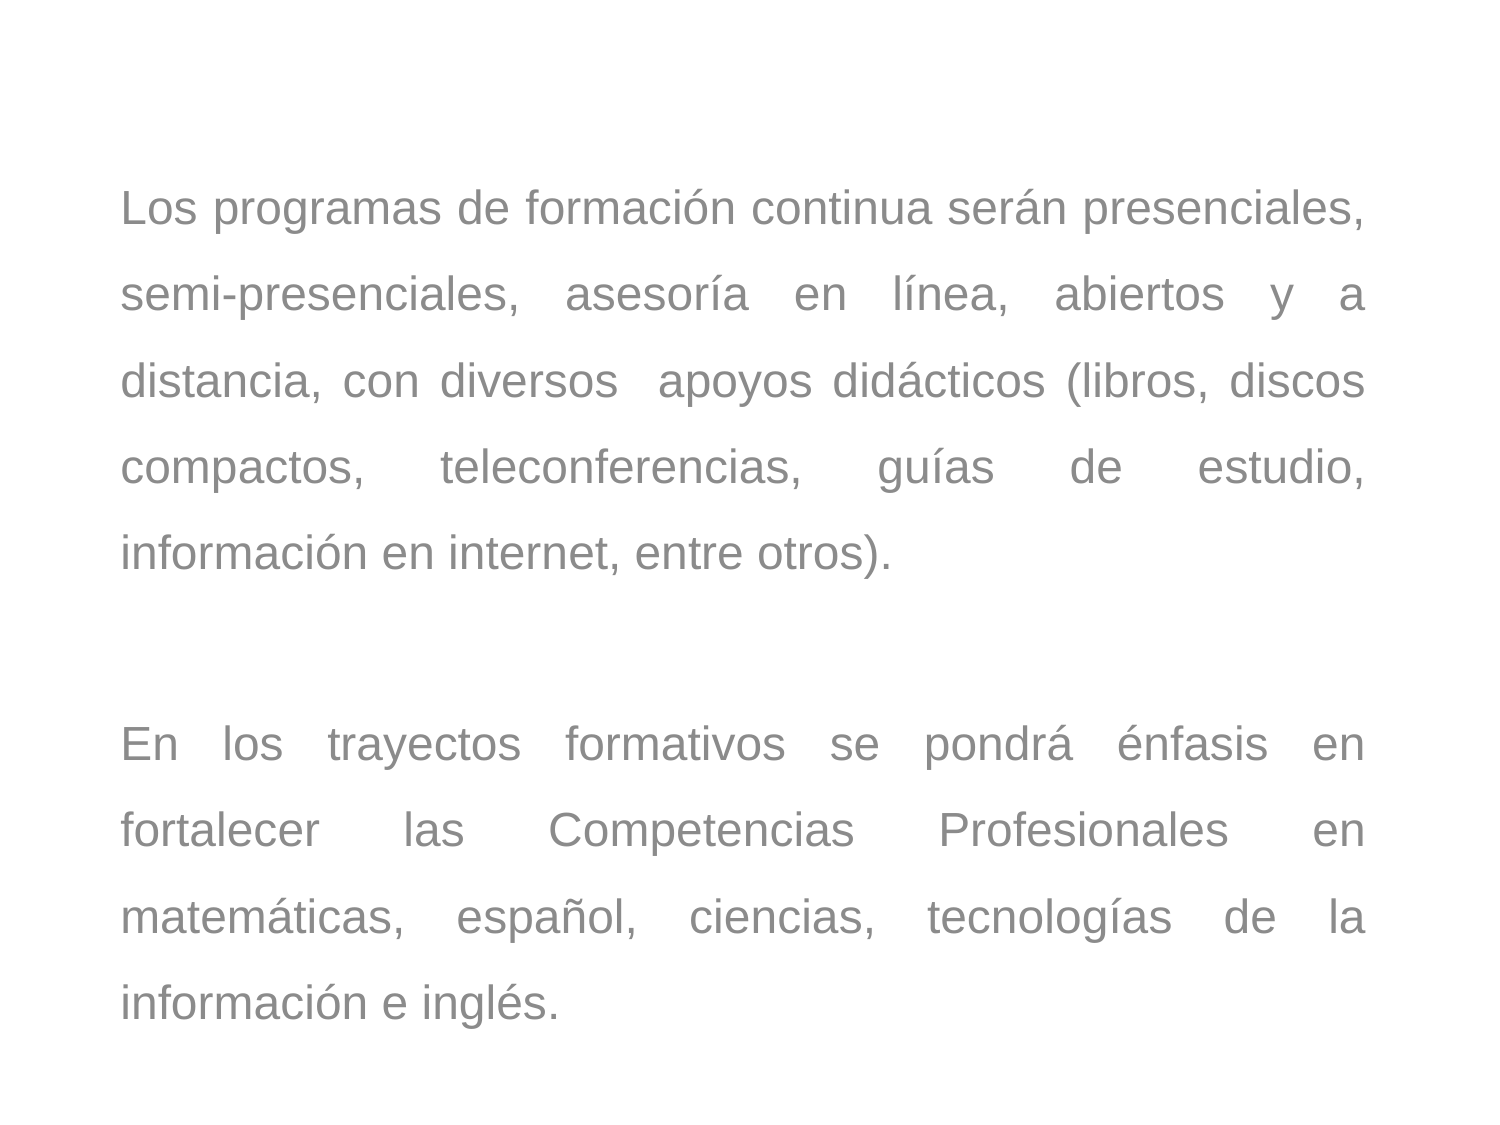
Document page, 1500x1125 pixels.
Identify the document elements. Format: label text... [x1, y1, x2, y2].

subtitle Los programas de formación continua serán presenciales, semi-presenciales, asesoría en línea, abiertos y a distancia, con diversos apoyos didácticos (libros, discos compactos, teleconferencias, guías de estudio, información en internet, entre otros). En los trayectos formativos se pondrá énfasis en fortalecer las Competencias Profesionales en matemáticas, español, ciencias, tecnologías de la información e inglés. [105, 140, 1383, 1043]
